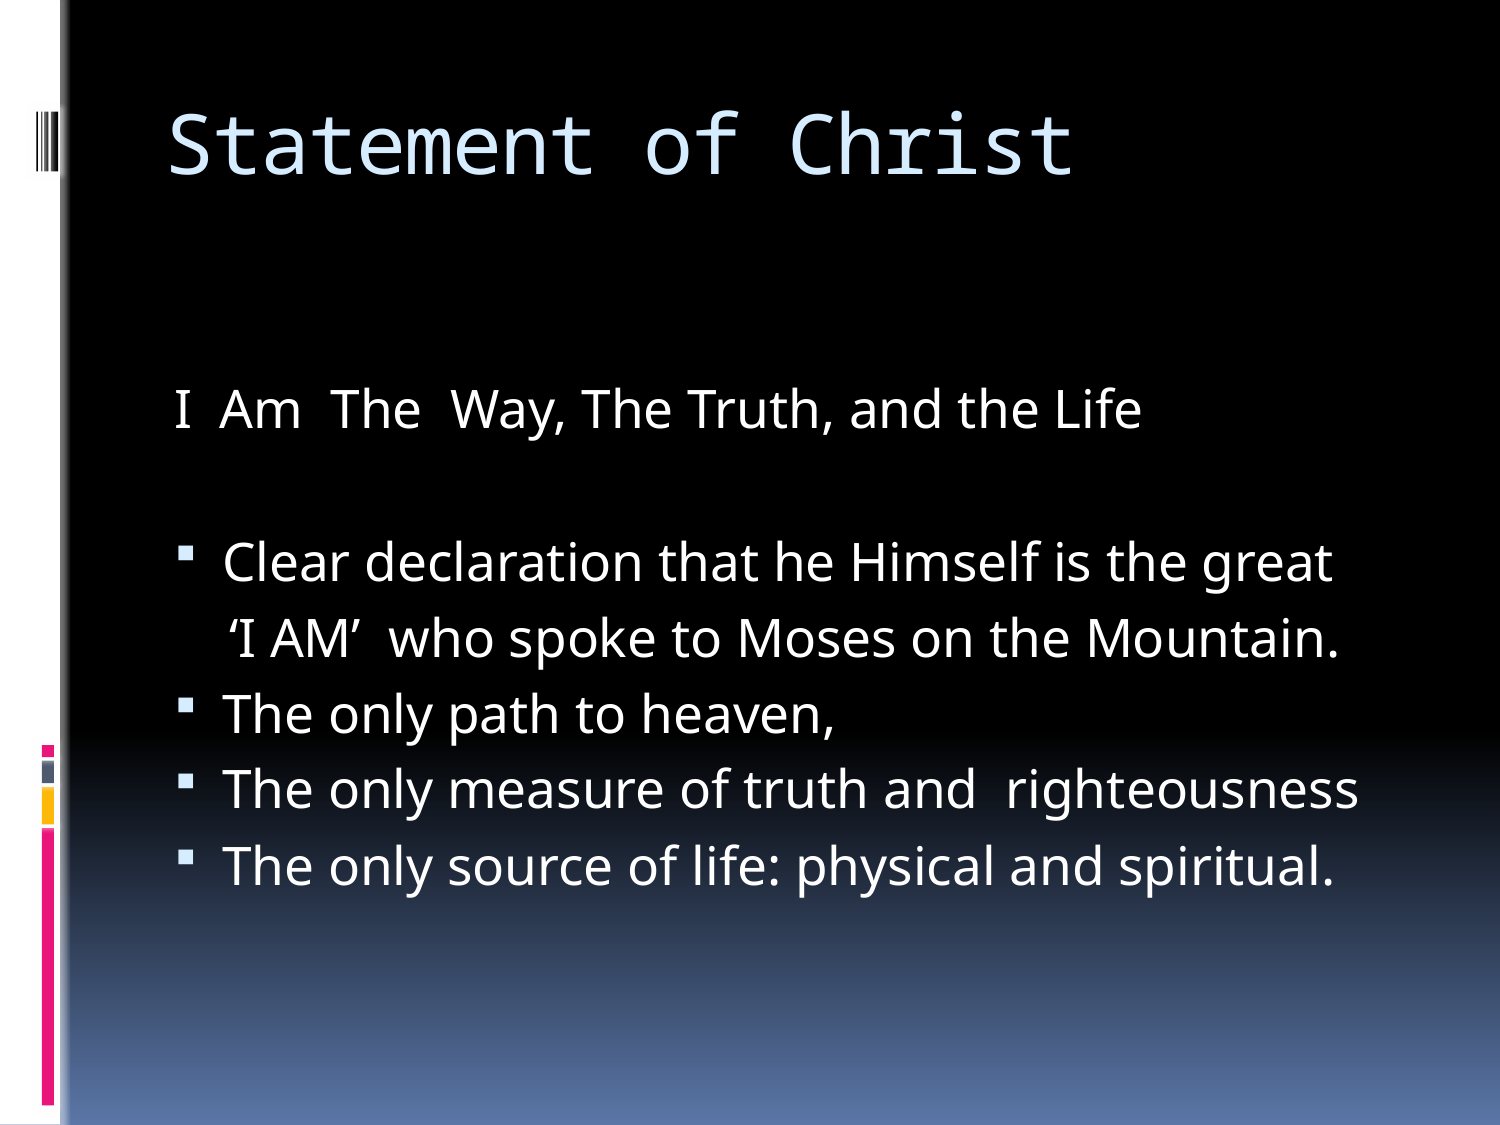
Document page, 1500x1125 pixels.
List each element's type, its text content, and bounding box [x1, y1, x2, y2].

title Statement of Christ [150, 83, 1425, 234]
list I Am The Way, The Truth, and the Life Clear declaration that he Himself is the great ‘I AM’ who spoke to Moses on the Mountain. The only path to heaven, The only measure of truth and righteousness The only source of life: physical and spiritual. [150, 292, 1425, 1043]
